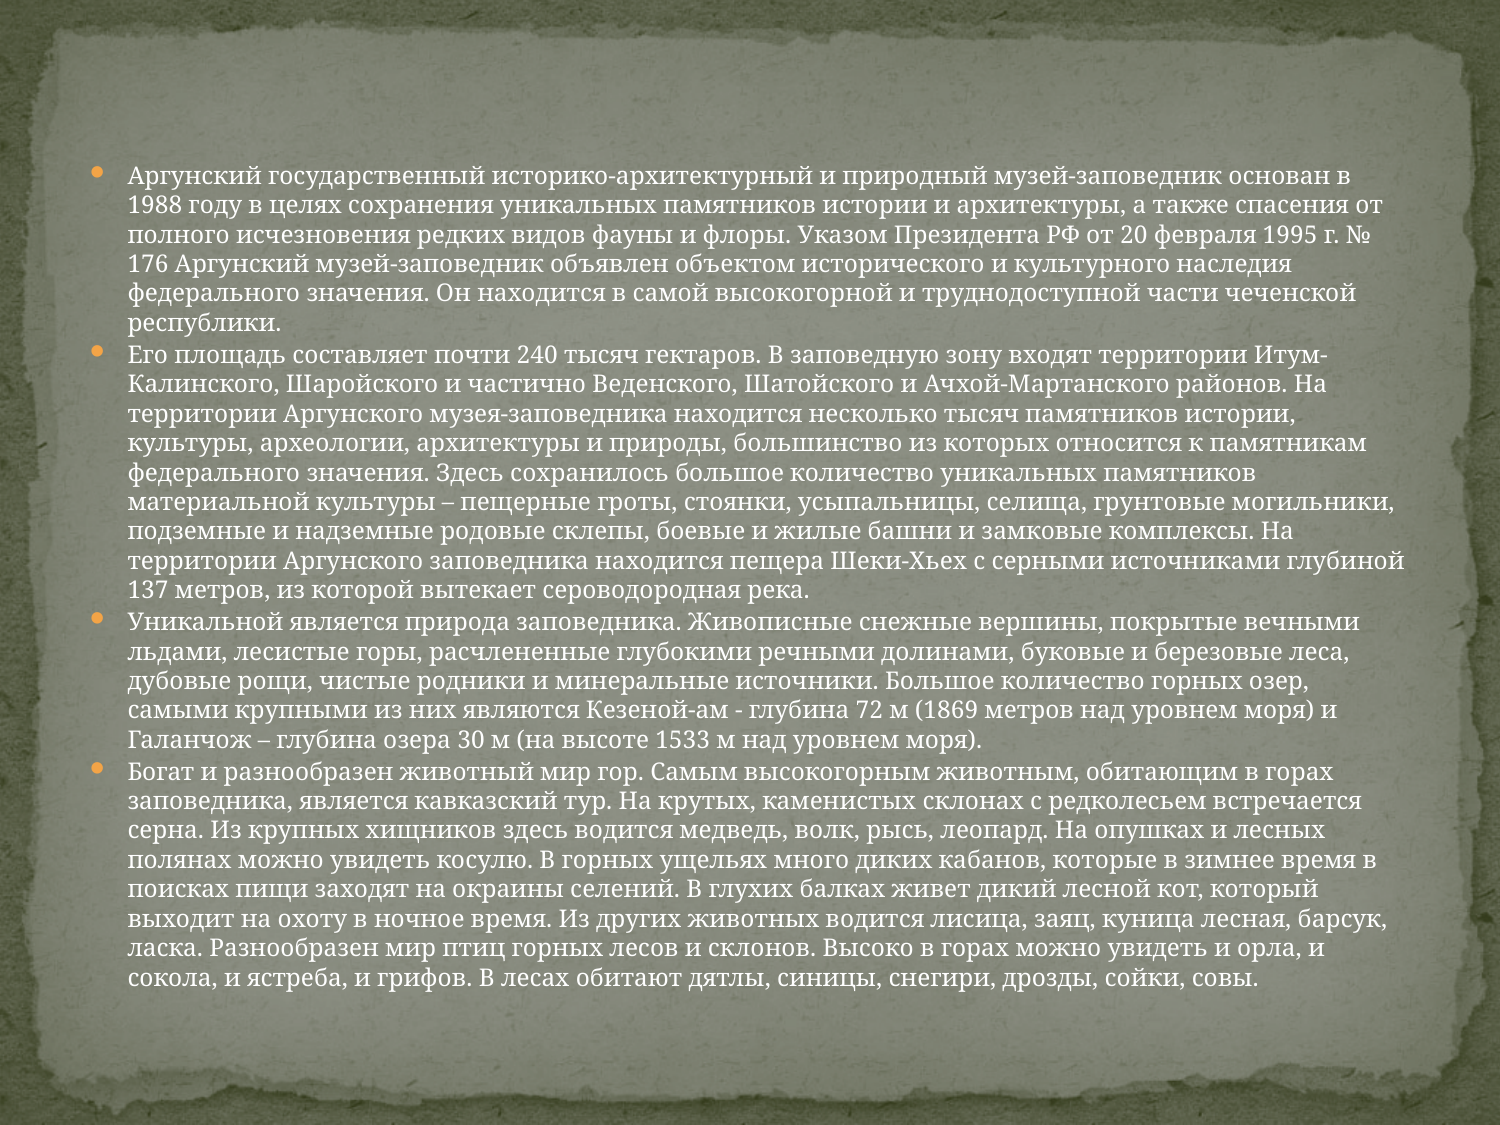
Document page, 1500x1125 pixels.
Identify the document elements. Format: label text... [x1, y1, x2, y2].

list Аргунский государственный историко-архитектурный и природный музей-заповедник основан в 1988 году в целях сохранения уникальных памятников истории и архитектуры, а также спасения от полного исчезновения редких видов фауны и флоры. Указом Президента РФ от 20 февраля 1995 г. № 176 Аргунский музей-заповедник объявлен объектом исторического и культурного наследия федерального значения. Он находится в самой высокогорной и труднодоступной части чеченской республики. Его площадь составляет почти 240 тысяч гектаров. В заповедную зону входят территории Итум-Калинского, Шаройского и частично Веденского, Шатойского и Ачхой-Мартанского районов. На территории Аргунского музея-заповедника находится несколько тысяч памятников истории, культуры, археологии, архитектуры и природы, большинство из которых относится к памятникам федерального значения. Здесь сохранилось большое количество уникальных памятников материальной культуры – пещерные гроты, стоянки, усыпальницы, селища, грунтовые могильники, подземные и надземные родовые склепы, боевые и жилые башни и замковые комплексы. На территории Аргунского заповедника находится пещера Шеки-Хьех с серными источниками глубиной 137 метров, из которой вытекает сероводородная река. Уникальной является природа заповедника. Живописные снежные вершины, покрытые вечными льдами, лесистые горы, расчлененные глубокими речными долинами, буковые и березовые леса, дубовые рощи, чистые родники и минеральные источники. Большое количество горных озер, самыми крупными из них являются Кезеной-ам - глубина 72 м (1869 метров над уровнем моря) и Галанчож – глубина озера 30 м (на высоте 1533 м над уровнем моря). Богат и разнообразен животный мир гор. Самым высокогорным животным, обитающим в горах заповедника, является кавказский тур. На крутых, каменистых склонах с редколесьем встречается серна. Из крупных хищников здесь водится медведь, волк, рысь, леопард. На опушках и лесных полянах можно увидеть косулю. В горных ущельях много диких кабанов, которые в зимнее время в поисках пищи заходят на окраины селений. В глухих балках живет дикий лесной кот, который выходит на охоту в ночное время. Из других животных водится лисица, заяц, куница лесная, барсук, ласка. Разнообразен мир птиц горных лесов и склонов. Высоко в горах можно увидеть и орла, и сокола, и ястреба, и грифов. В лесах обитают дятлы, синицы, снегири, дрозды, сойки, совы. [75, 152, 1425, 1000]
